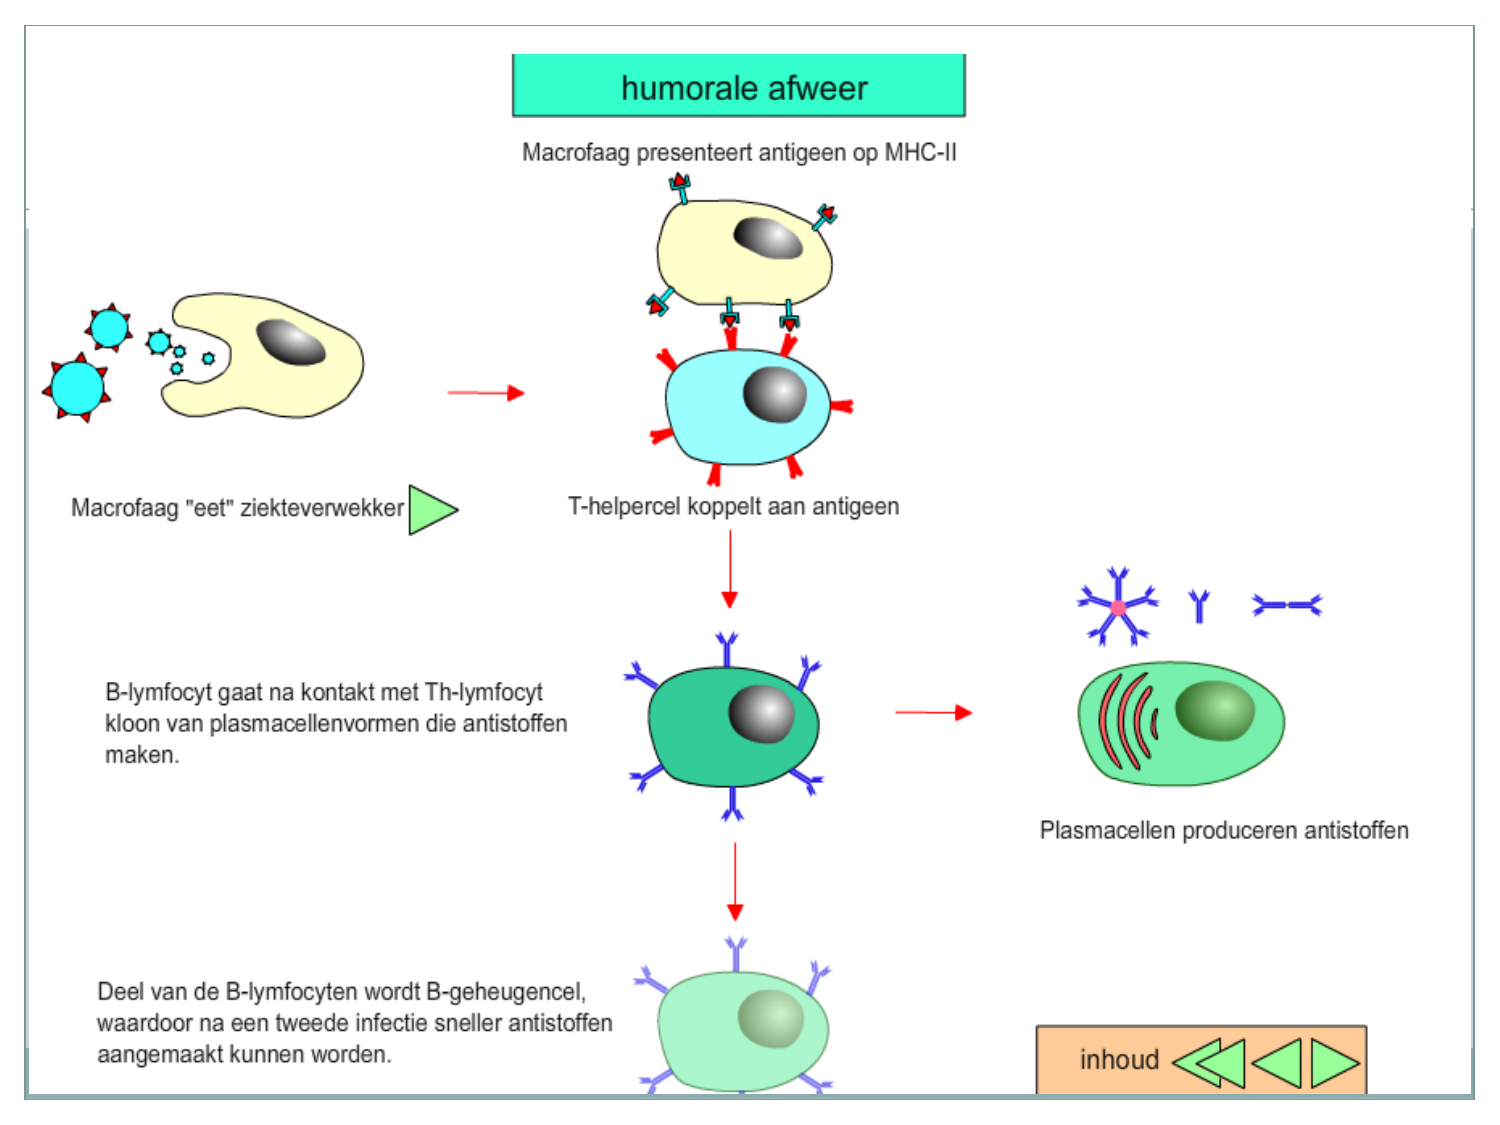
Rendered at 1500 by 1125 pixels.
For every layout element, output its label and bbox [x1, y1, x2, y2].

list [29, 54, 1471, 1095]
